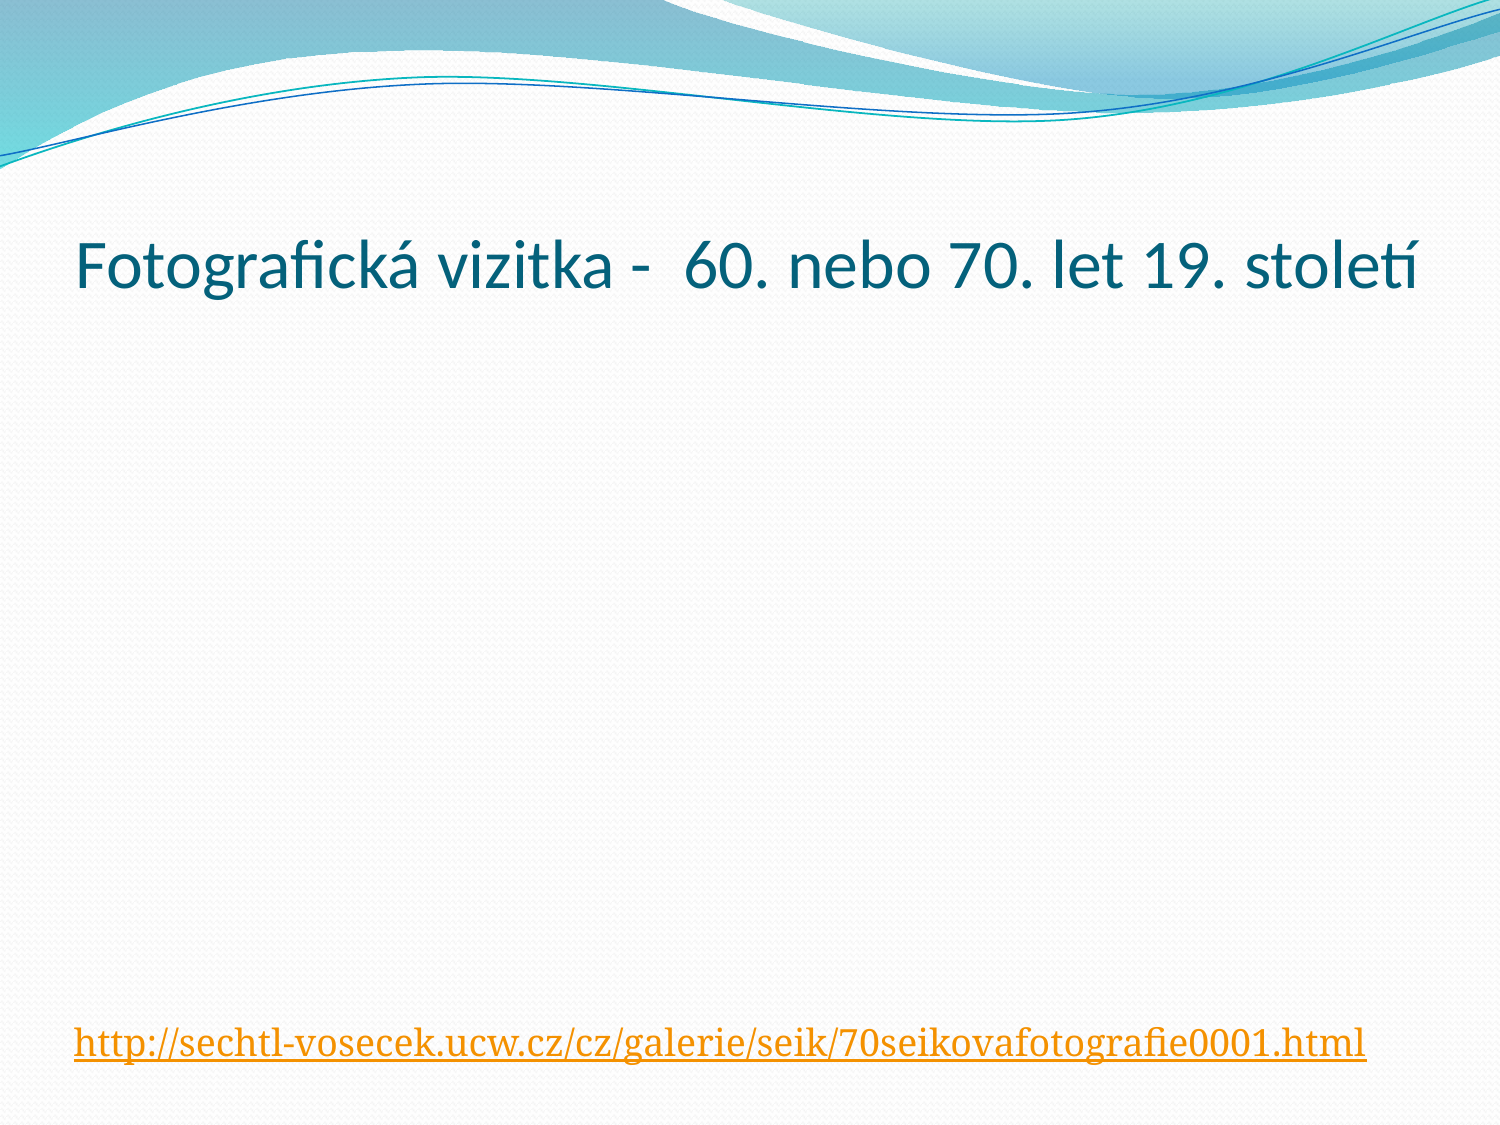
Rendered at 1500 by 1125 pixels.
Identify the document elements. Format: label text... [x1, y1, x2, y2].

title Fotografická vizitka - 60. nebo 70. let 19. století [75, 115, 1425, 303]
text_box http://sechtl-vosecek.ucw.cz/cz/galerie/seik/70seikovafotografie0001.html [58, 1011, 1500, 1123]
